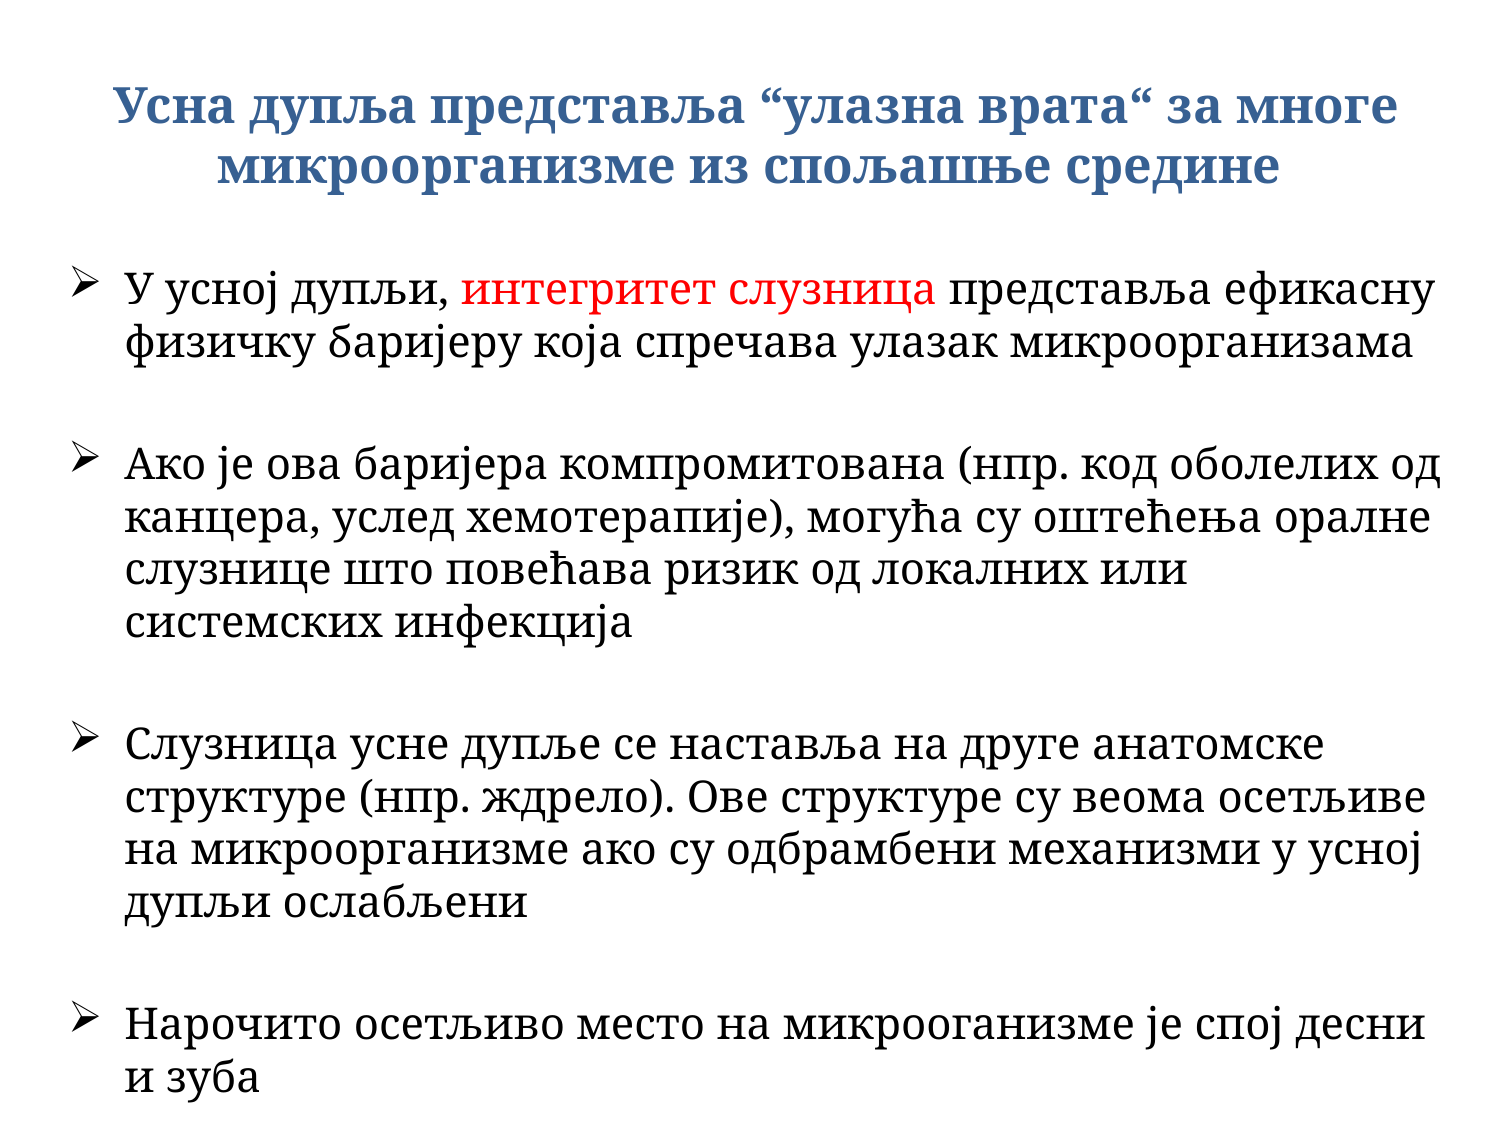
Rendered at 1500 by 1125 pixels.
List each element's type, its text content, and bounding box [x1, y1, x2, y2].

list Усна дупља представља “улазна врата“ за многе микроорганизме из спољашње средине У усној дупљи, интегритет слузница представља ефикасну физичку баријеру која спречава улазак микроорганизама Ако је ова баријера компромитована (нпр. код оболелих од канцера, услед хемотерапије), могућа су оштећења оралне слузнице што повећава ризик од локалних или системских инфекција Слузница усне дупље се наставља на друге анатомске структуре (нпр. ждрело). Ове структуре су веома осетљиве на микроорганизме ако су одбрамбени механизми у усној дупљи ослабљени Нарочито осетљиво место на микрооганизме је спој десни и зуба [52, 66, 1460, 1048]
